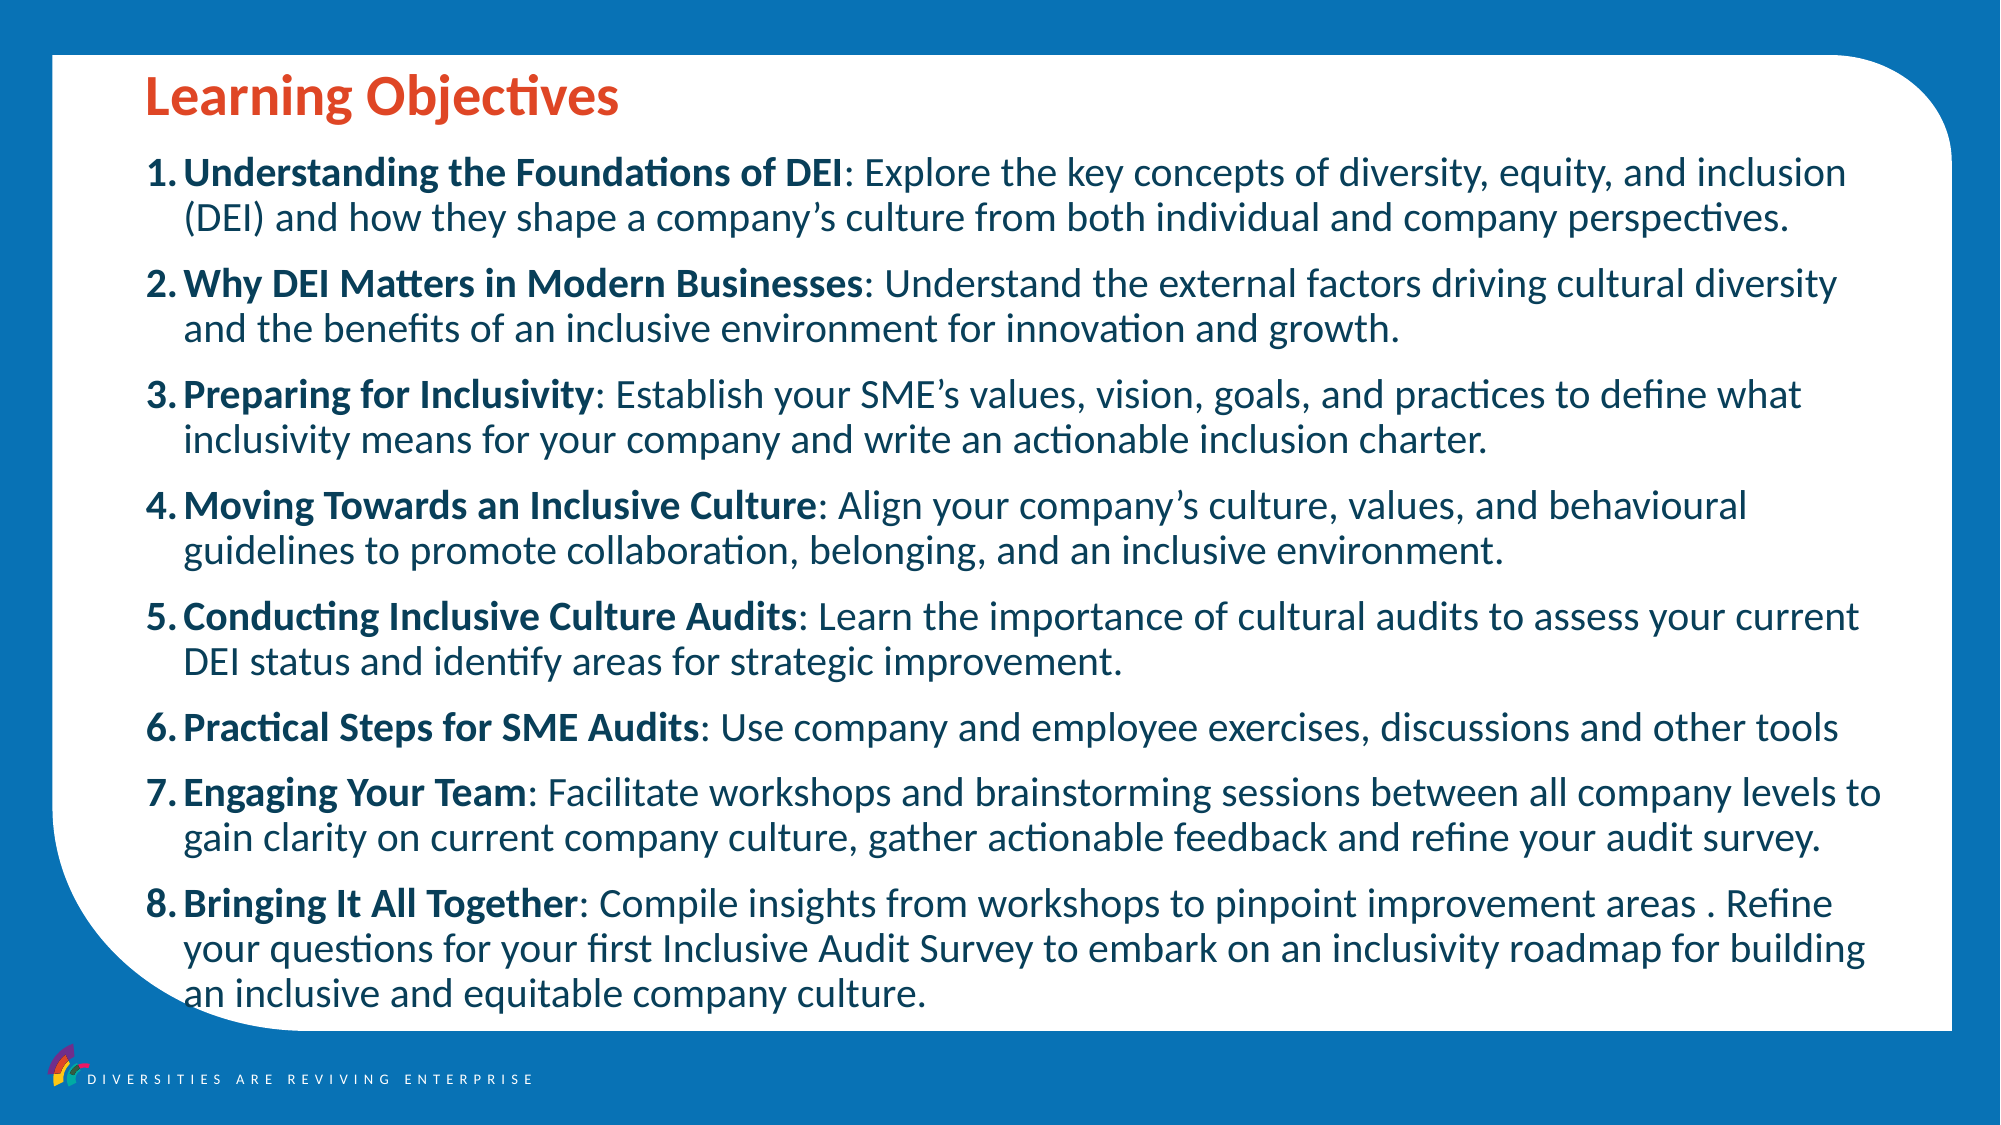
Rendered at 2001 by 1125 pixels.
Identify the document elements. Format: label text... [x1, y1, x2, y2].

list Understanding the Foundations of DEI: Explore the key concepts of diversity, equity, and inclusion (DEI) and how they shape a company’s culture from both individual and company perspectives. Why DEI Matters in Modern Businesses: Understand the external factors driving cultural diversity and the benefits of an inclusive environment for innovation and growth. Preparing for Inclusivity: Establish your SME’s values, vision, goals, and practices to define what inclusivity means for your company and write an actionable inclusion charter. Moving Towards an Inclusive Culture: Align your company’s culture, values, and behavioural guidelines to promote collaboration, belonging, and an inclusive environment. Conducting Inclusive Culture Audits: Learn the importance of cultural audits to assess your current DEI status and identify areas for strategic improvement. Practical Steps for SME Audits: Use company and employee exercises, discussions and other tools Engaging Your Team: Facilitate workshops and brainstorming sessions between all company levels to gain clarity on current company culture, gather actionable feedback and refine your audit survey. Bringing It All Together: Compile insights from workshops to pinpoint improvement areas . Refine your questions for your first Inclusive Audit Survey to embark on an inclusivity roadmap for building an inclusive and equitable company culture. [130, 143, 1908, 775]
list Learning Objectives [130, 57, 1869, 190]
